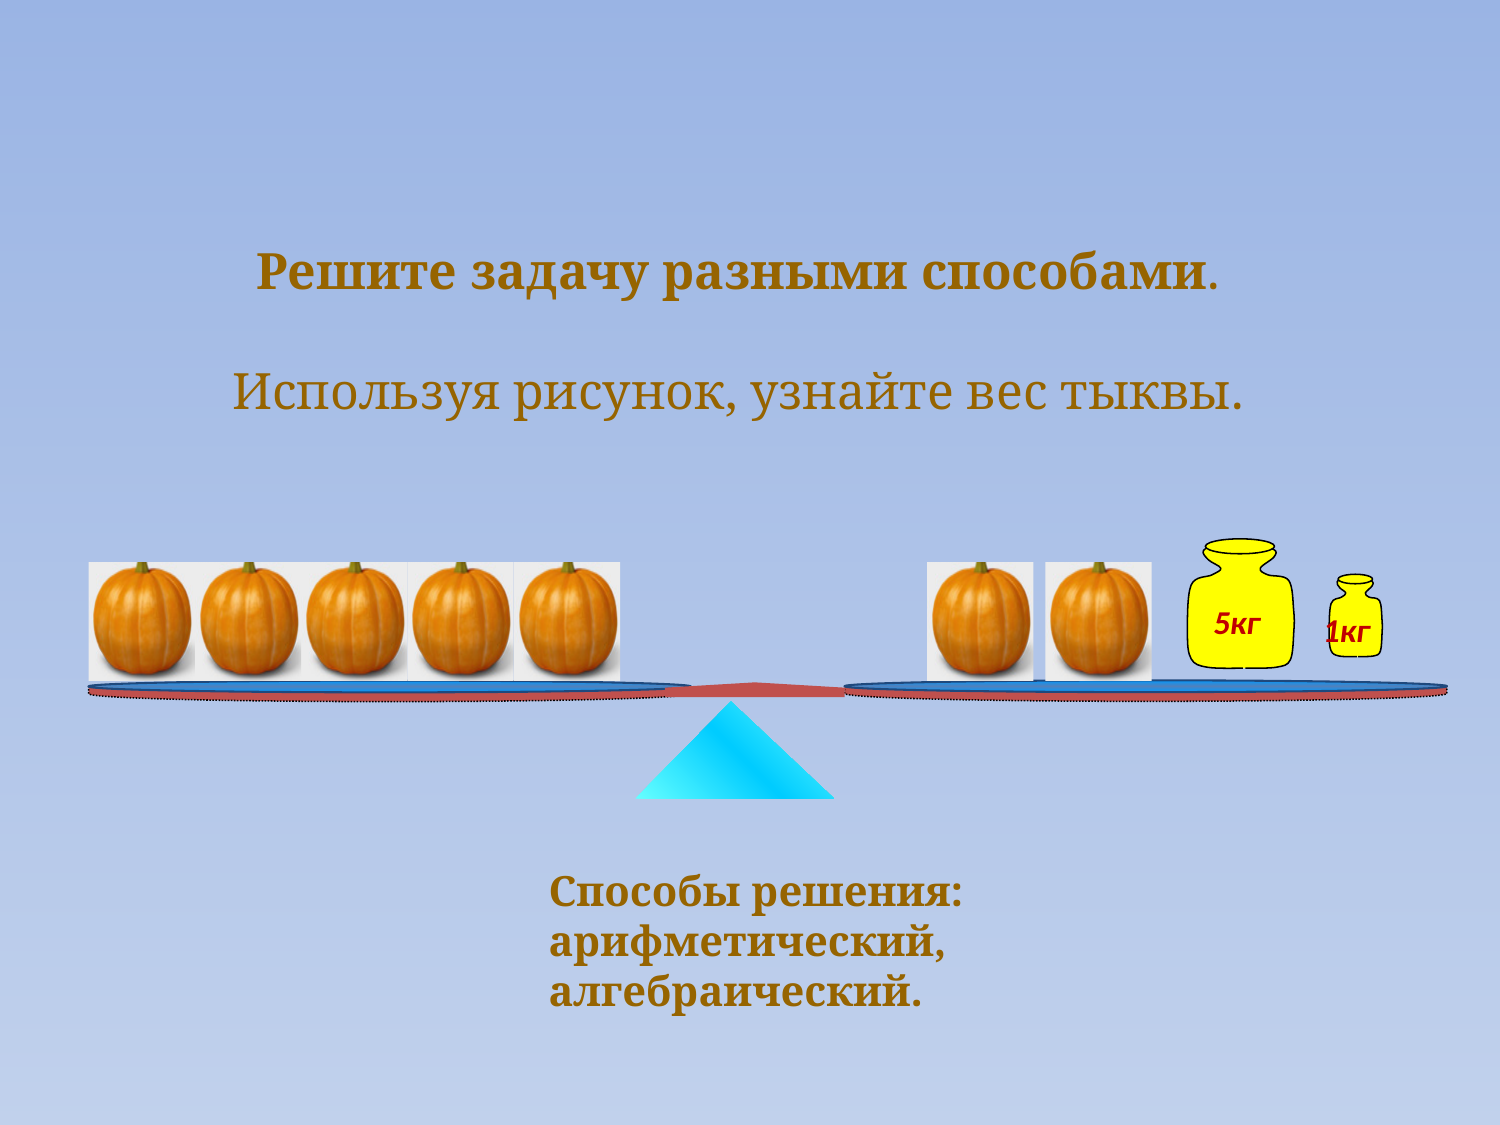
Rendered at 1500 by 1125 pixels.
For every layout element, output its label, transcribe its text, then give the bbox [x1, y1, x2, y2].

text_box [88, 538, 1448, 799]
text_box Способы решения: арифметический, алгебраический. [533, 857, 989, 1023]
text_box Решите задачу разными способами. Используя рисунок, узнайте вес тыквы. [171, 231, 1306, 427]
